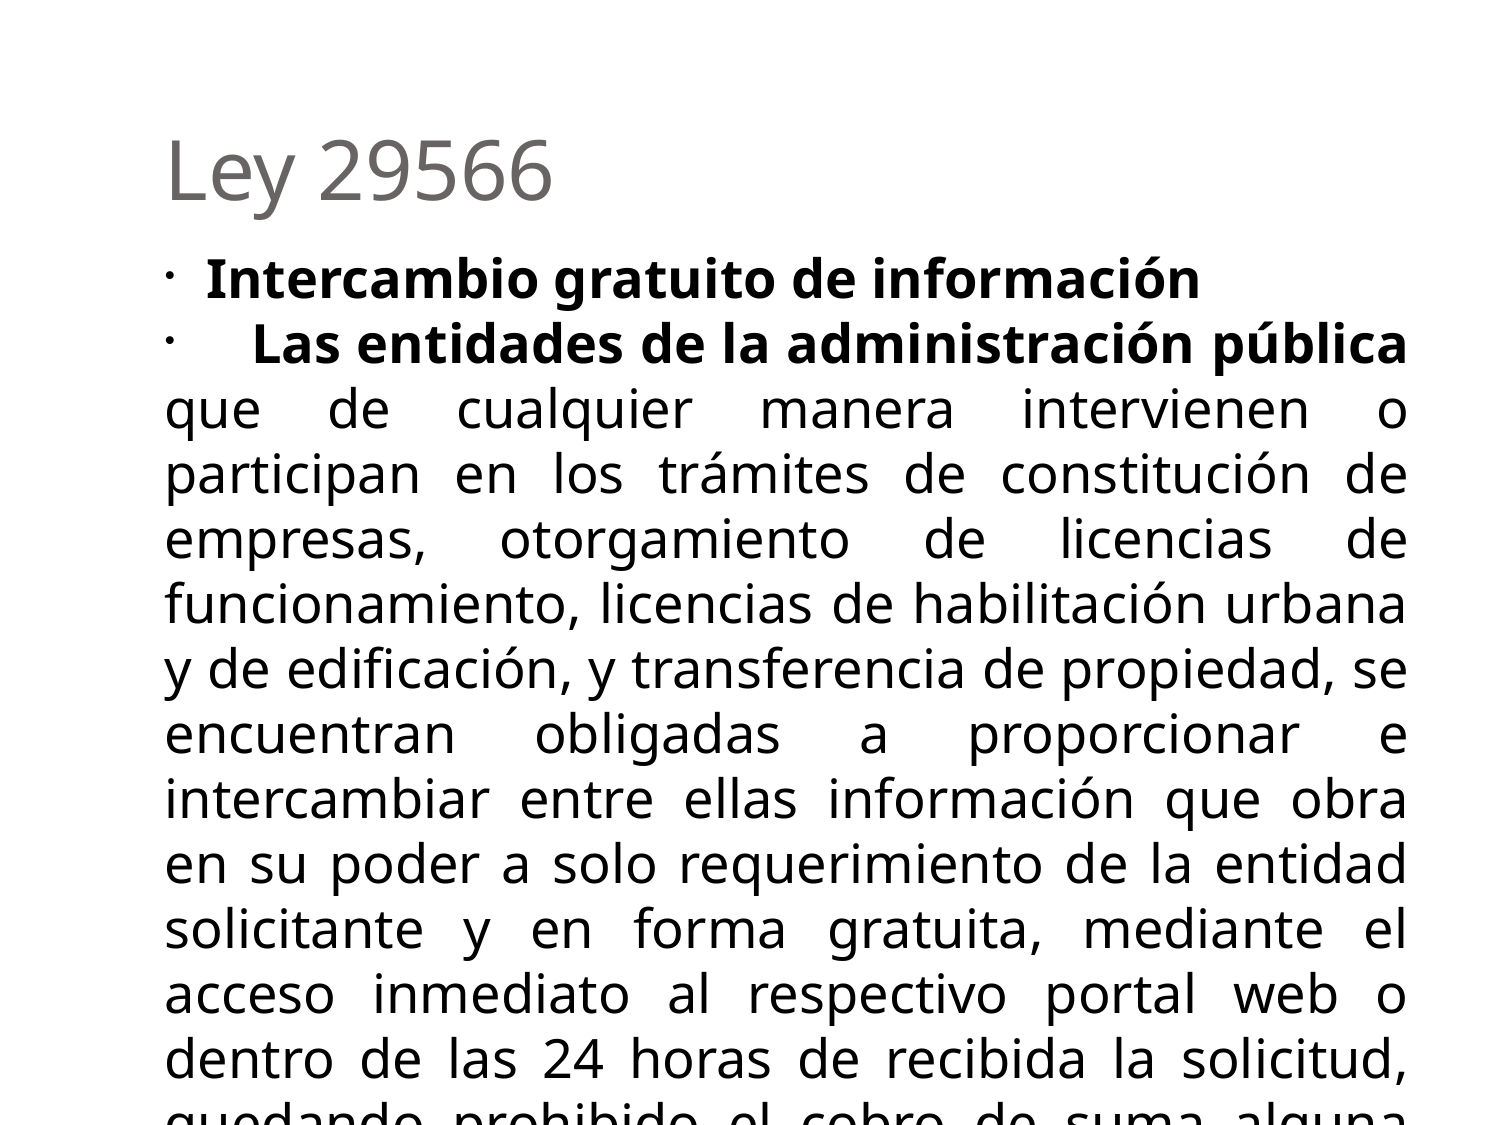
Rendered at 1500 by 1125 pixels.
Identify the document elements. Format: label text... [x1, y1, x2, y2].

text_box Intercambio gratuito de información Las entidades de la administración pública que de cualquier manera intervienen o participan en los trámites de constitución de empresas, otorgamiento de licencias de funcionamiento, licencias de habilitación urbana y de edificación, y transferencia de propiedad, se encuentran obligadas a proporcionar e intercambiar entre ellas información que obra en su poder a solo requerimiento de la entidad solicitante y en forma gratuita, mediante el acceso inmediato al respectivo portal web o dentro de las 24 horas de recibida la solicitud, quedando prohibido el cobro de suma alguna por dicho concepto. [150, 237, 1425, 1043]
text_box Ley 29566 [150, 45, 1425, 233]
